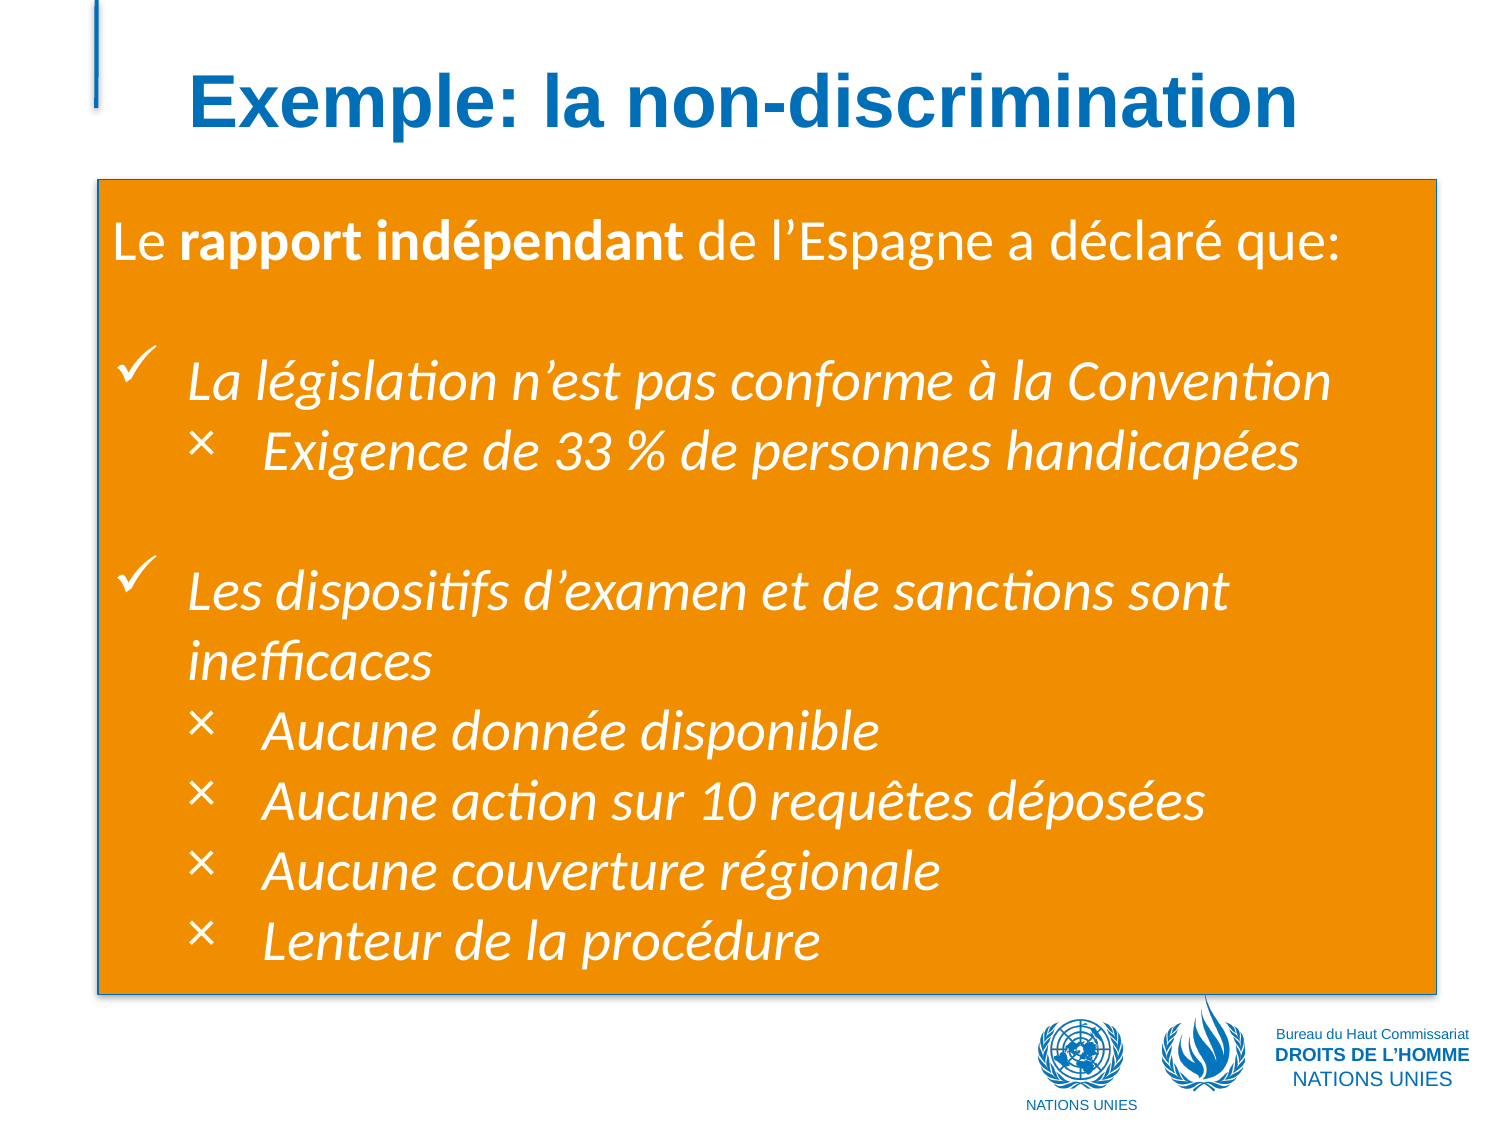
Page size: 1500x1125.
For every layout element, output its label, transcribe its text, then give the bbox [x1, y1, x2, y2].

text_box Bureau du Haut Commissariat DROITS DE L’HOMME NATIONS UNIES [1245, 1017, 1500, 1098]
text_box NATIONS UNIES [980, 1088, 1184, 1121]
text_box Le rapport indépendant de l’Espagne a déclaré que: La législation n’est pas conforme à la Convention Exigence de 33 % de personnes handicapées Les dispositifs d’examen et de sanctions sont inefficaces Aucune donnée disponible Aucune action sur 10 requêtes déposées Aucune couverture régionale Lenteur de la procédure [97, 179, 1437, 995]
title Exemple: la non-discrimination [52, 45, 1437, 224]
picture [1037, 990, 1457, 1107]
